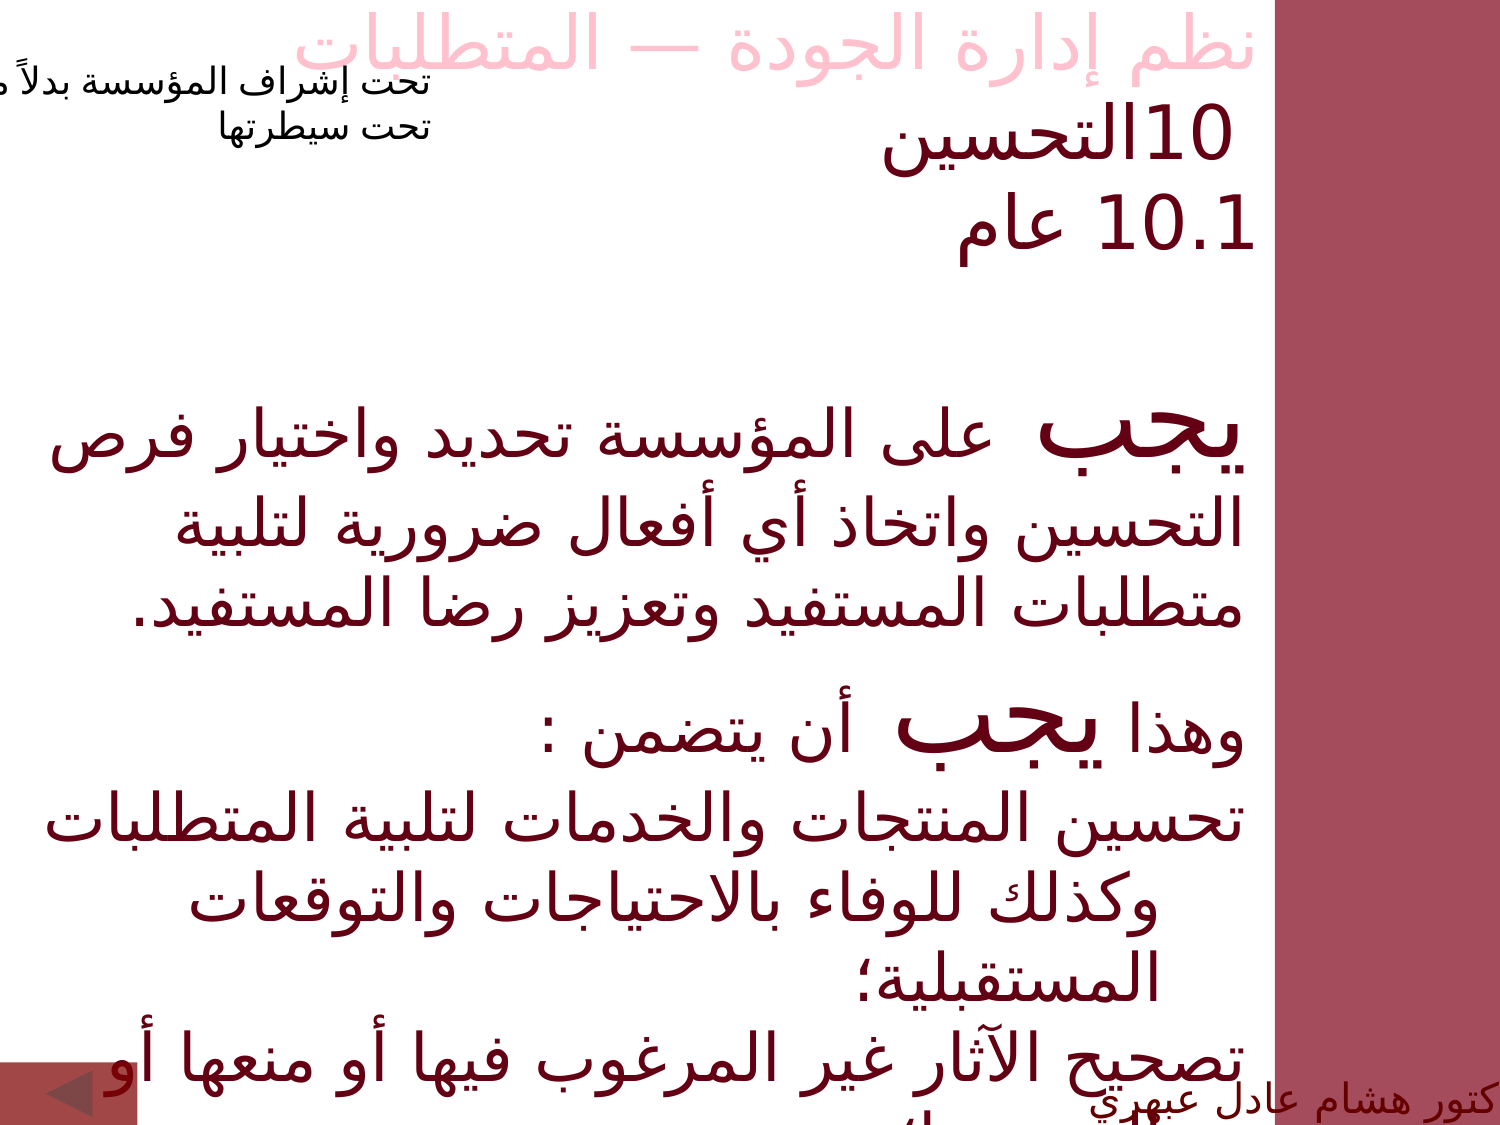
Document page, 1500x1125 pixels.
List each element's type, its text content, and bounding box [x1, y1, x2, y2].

text_box يجب على المؤسسة تحديد واختيار فرص التحسين واتخاذ أي أفعال ضرورية لتلبية متطلبات المستفيد وتعزيز رضا المستفيد. وهذا يجب أن يتضمن : تحسين المنتجات والخدمات لتلبية المتطلبات وكذلك للوفاء بالاحتياجات والتوقعات المستقبلية؛ تصحيح الآثار غير المرغوب فيها أو منعها أو الحد منها؛ تحسين أداء وفاعلية نظام إدارة الجودة. [12, 337, 1263, 1125]
text_box نظم إدارة الجودة — المتطلبات 10التحسين 10.1 عام [0, 0, 1275, 273]
text_box الدكتور هشام عادل عبهري [1073, 1064, 1500, 1125]
text_box [1273, 0, 1500, 1064]
text_box تحت إشراف المؤسسة بدلاً من تحت سيطرتها [0, 49, 447, 155]
text_box [0, 1060, 140, 1125]
